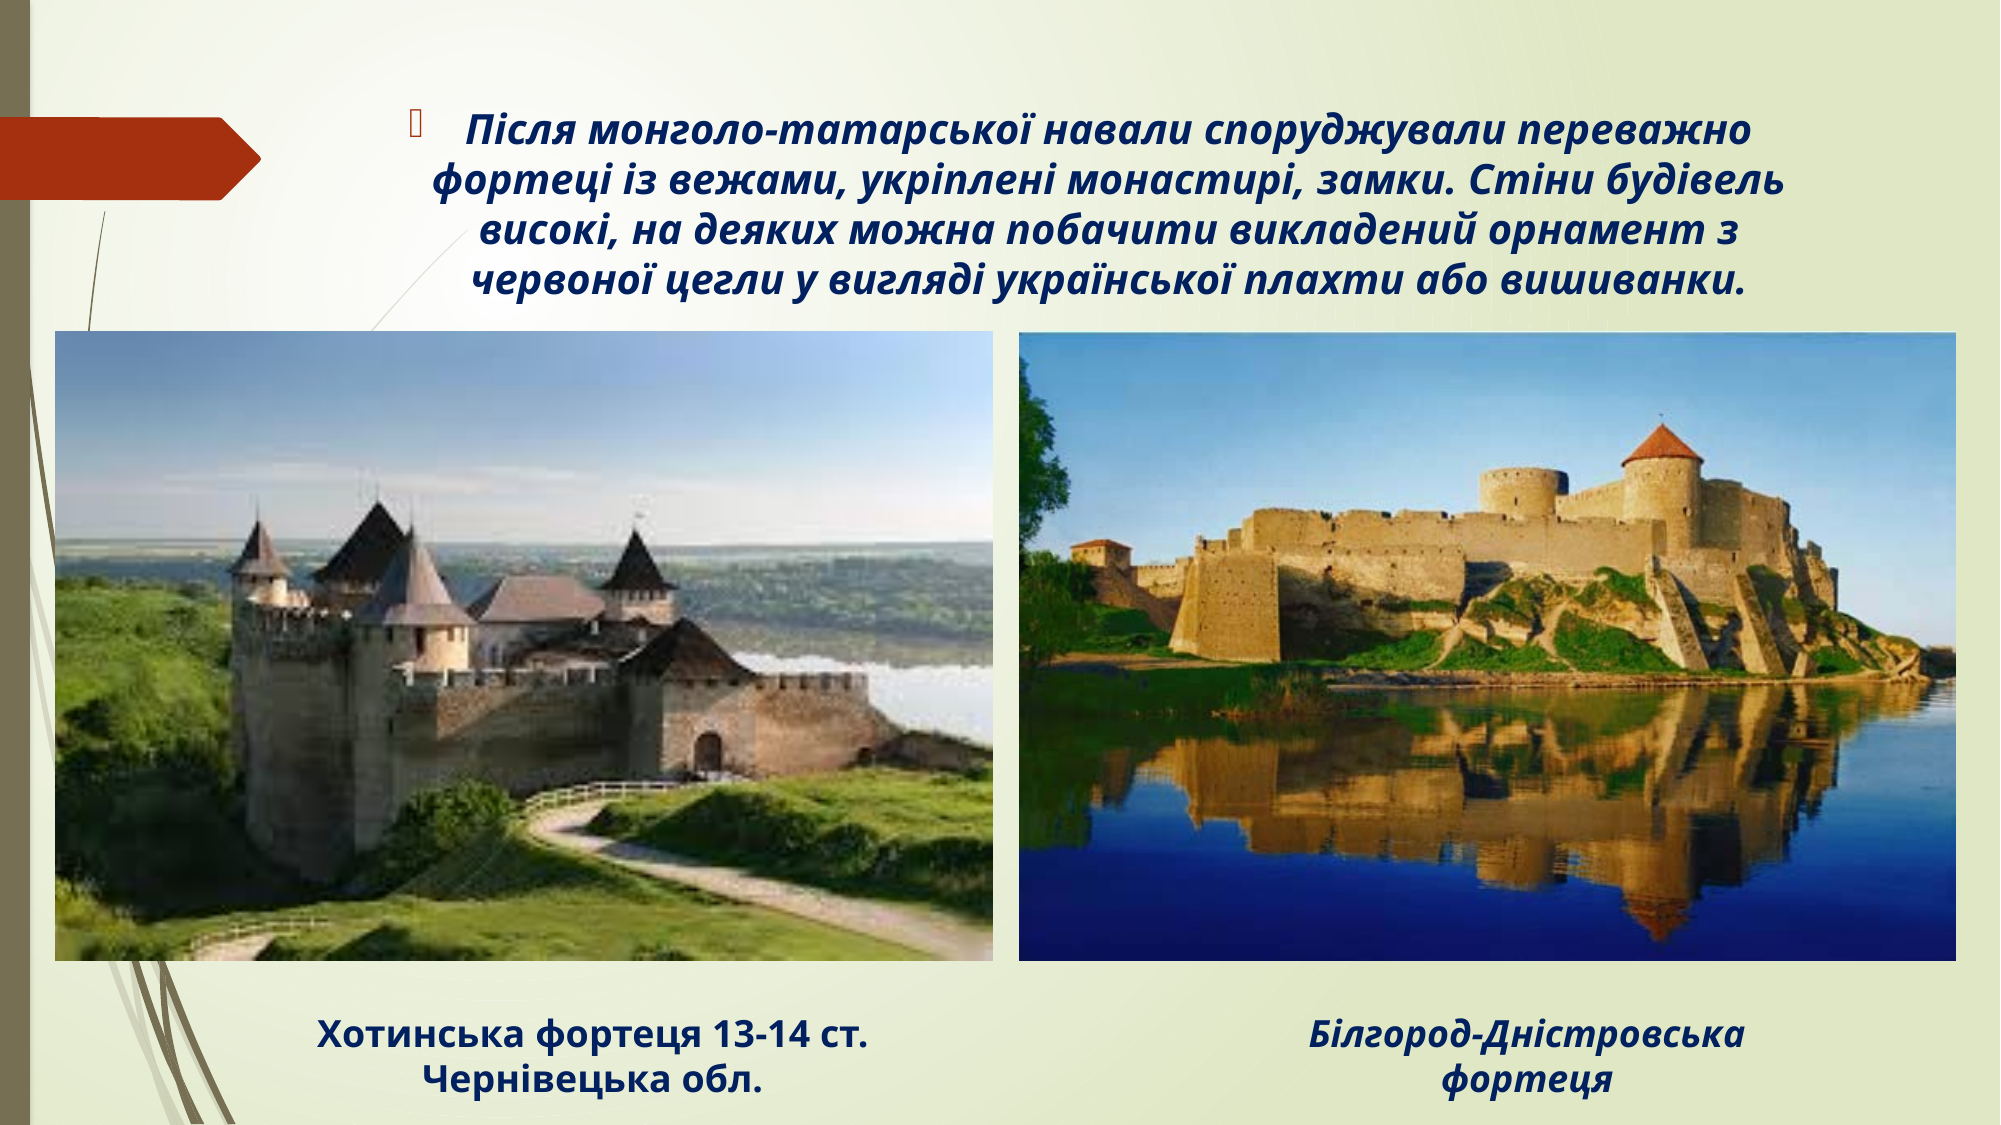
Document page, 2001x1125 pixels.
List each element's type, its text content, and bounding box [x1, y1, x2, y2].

list Після монголо-татарської навали споруджували переважно фортеці із вежами, укріплені монастирі, замки. Стіни будівель високі, на деяких можна побачити викладений орнамент з червоної цегли у вигляді української плахти або вишиванки. [349, 95, 1813, 332]
picture [55, 331, 993, 962]
picture [1019, 331, 1956, 962]
text_box Білгород-Дністровська фортеця [1218, 1002, 1837, 1108]
text_box Хотинська фортеця 13-14 ст. Чернівецька обл. [251, 1002, 934, 1108]
